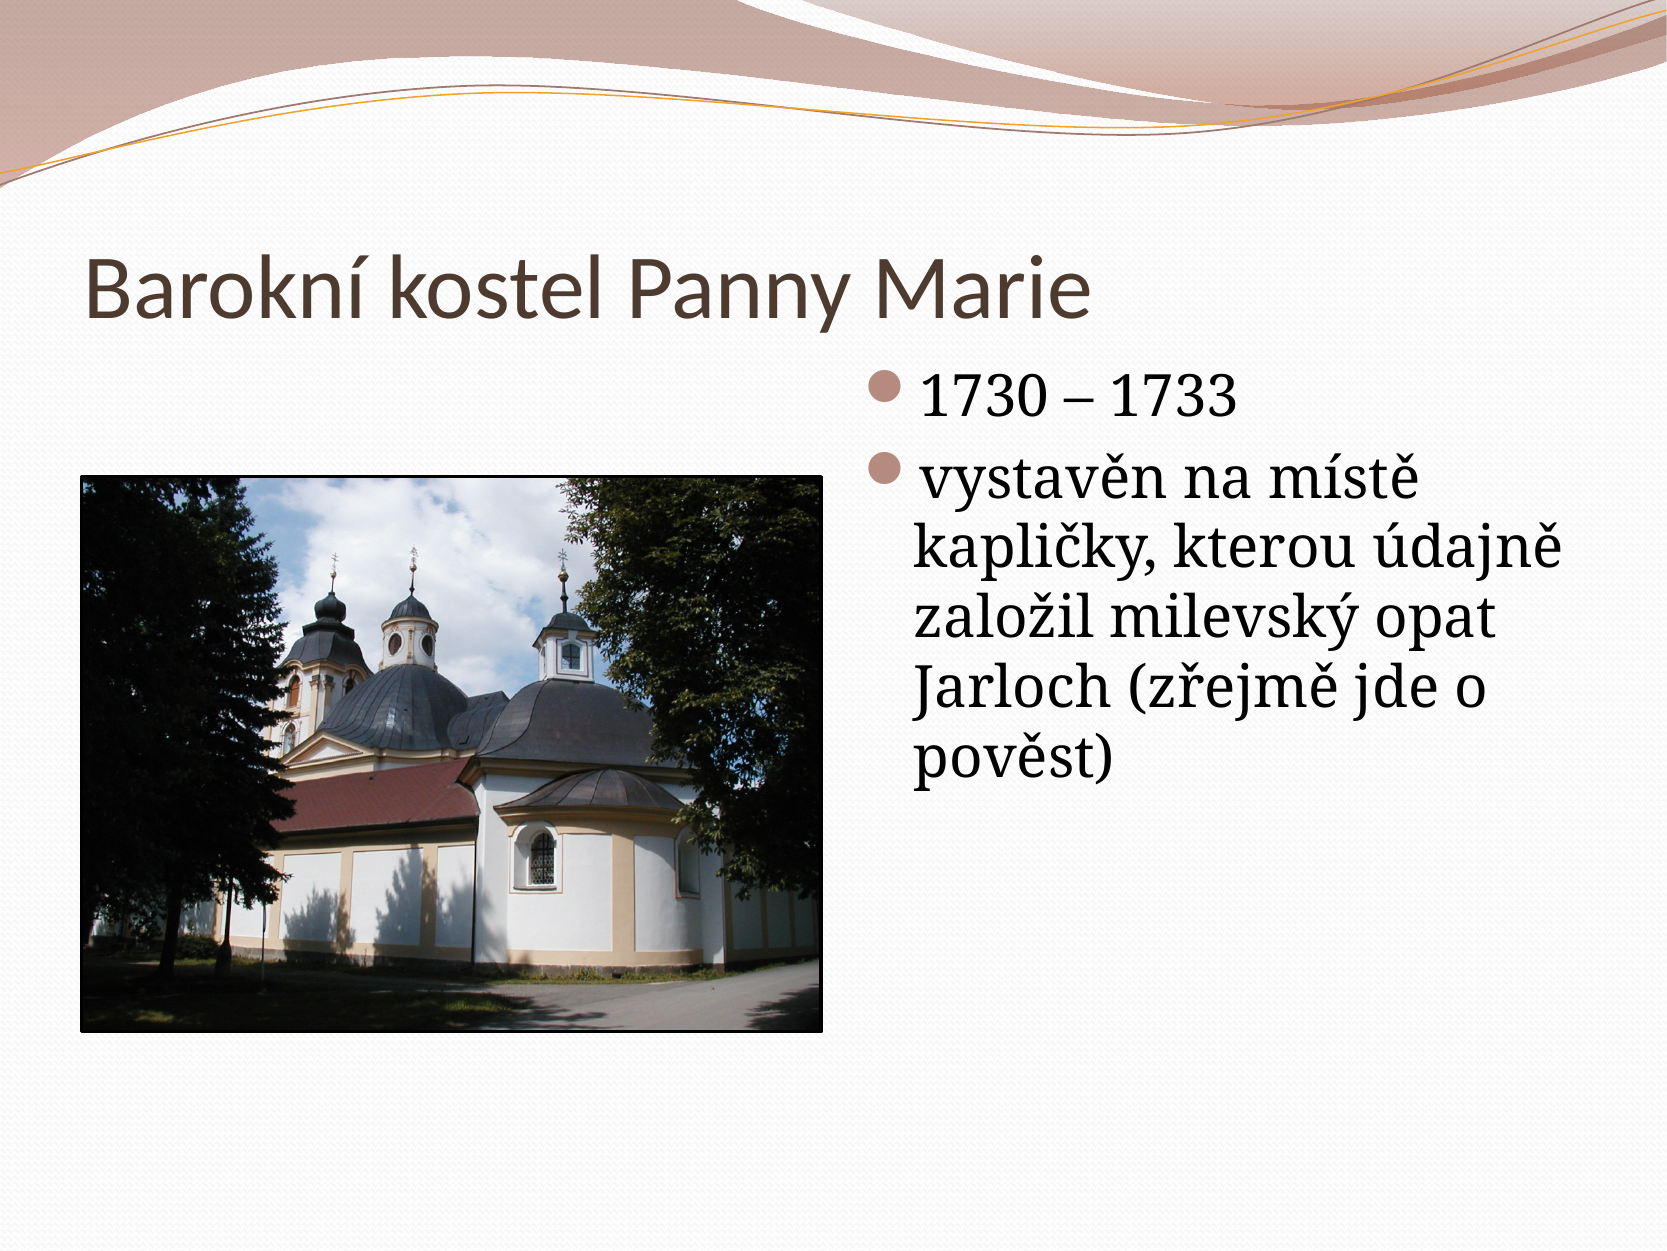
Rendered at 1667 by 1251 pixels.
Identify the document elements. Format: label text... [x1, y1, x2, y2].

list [83, 477, 820, 1031]
list 1730 – 1733 vystavěn na místě kapličky, kterou údajně založil milevský opat Jarloch (zřejmě jde o pověst) [847, 349, 1584, 1159]
title Barokní kostel Panny Marie [83, 128, 1584, 337]
